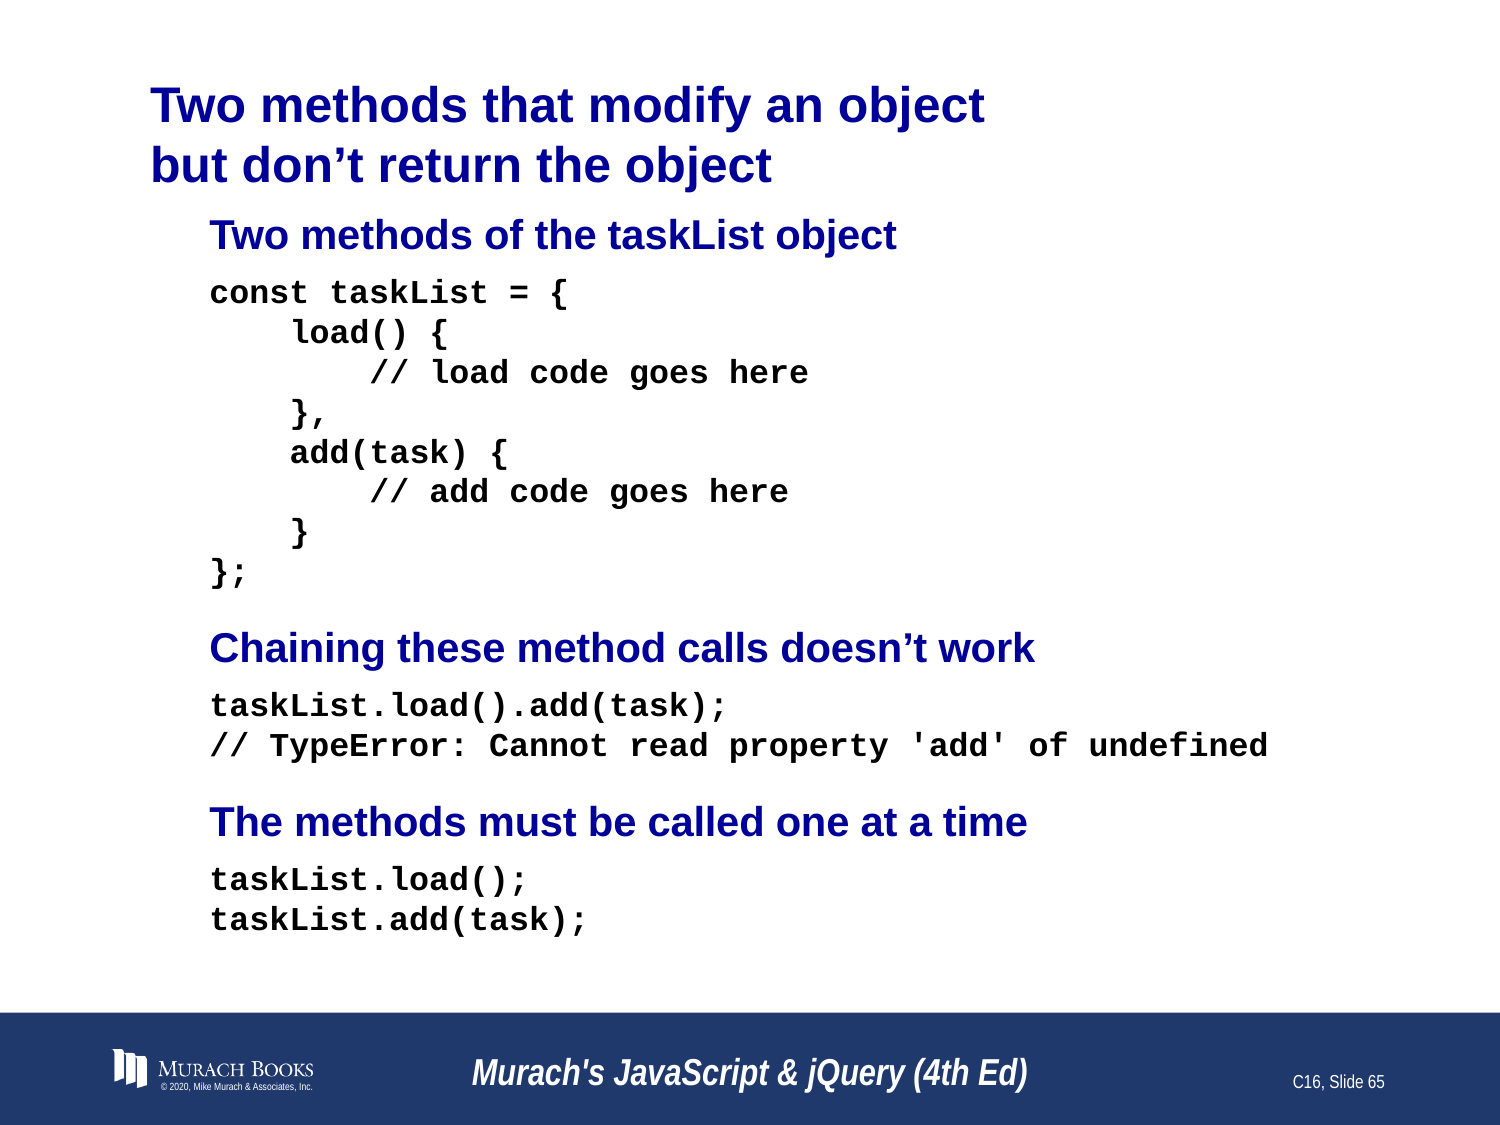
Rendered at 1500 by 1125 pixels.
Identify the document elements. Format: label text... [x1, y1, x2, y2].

slide_number Murach's JavaScript & jQuery (4th Ed) [463, 1025, 1050, 1100]
slide_number C16, Slide 65 [1087, 1025, 1400, 1100]
list Two methods of the taskList object const taskList = { load() { // load code goes here }, add(task) { // add code goes here } }; Chaining these method calls doesn’t work taskList.load().add(task); // TypeError: Cannot read property 'add' of undefined The methods must be called one at a time taskList.load(); taskList.add(task); [137, 200, 1350, 1000]
title Two methods that modify an object but don’t return the object [150, 72, 1350, 194]
footer © 2020, Mike Murach & Associates, Inc. [12, 1025, 463, 1100]
